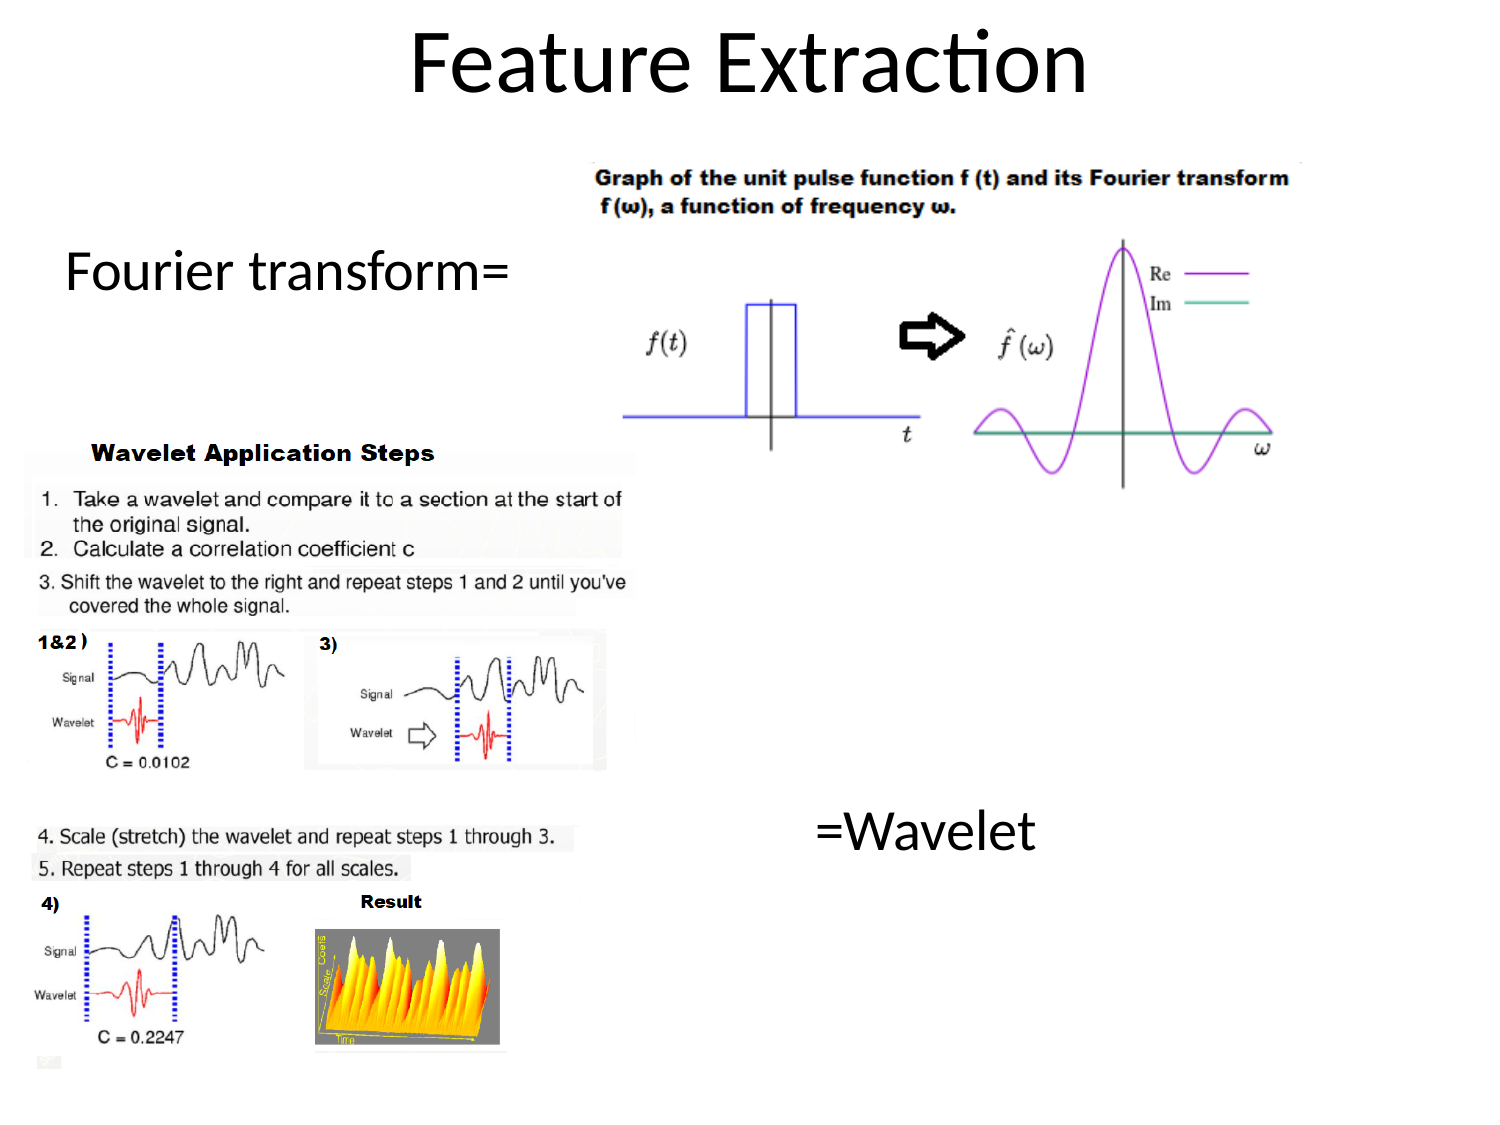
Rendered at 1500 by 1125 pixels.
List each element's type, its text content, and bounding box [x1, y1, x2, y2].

list Fourier transform= =Wavelet [50, 224, 582, 436]
list Fourier transform= =Wavelet [640, 224, 1400, 968]
title Feature Extraction [75, 0, 1425, 150]
picture [24, 162, 1366, 1075]
